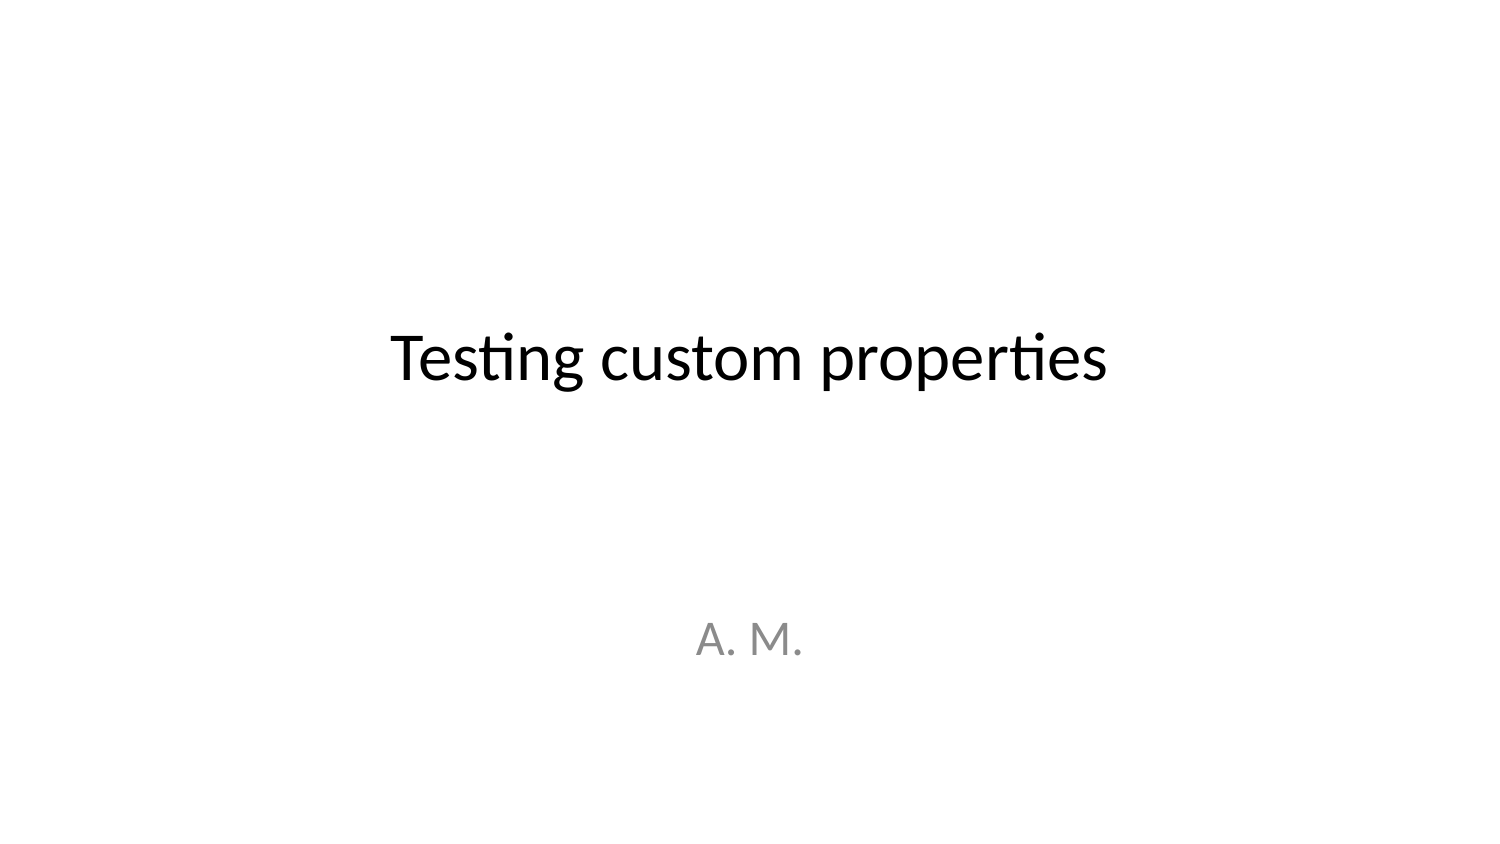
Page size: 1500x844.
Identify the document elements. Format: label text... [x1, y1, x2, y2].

title Testing custom properties [112, 262, 1388, 443]
subtitle A. M. [225, 478, 1275, 694]
